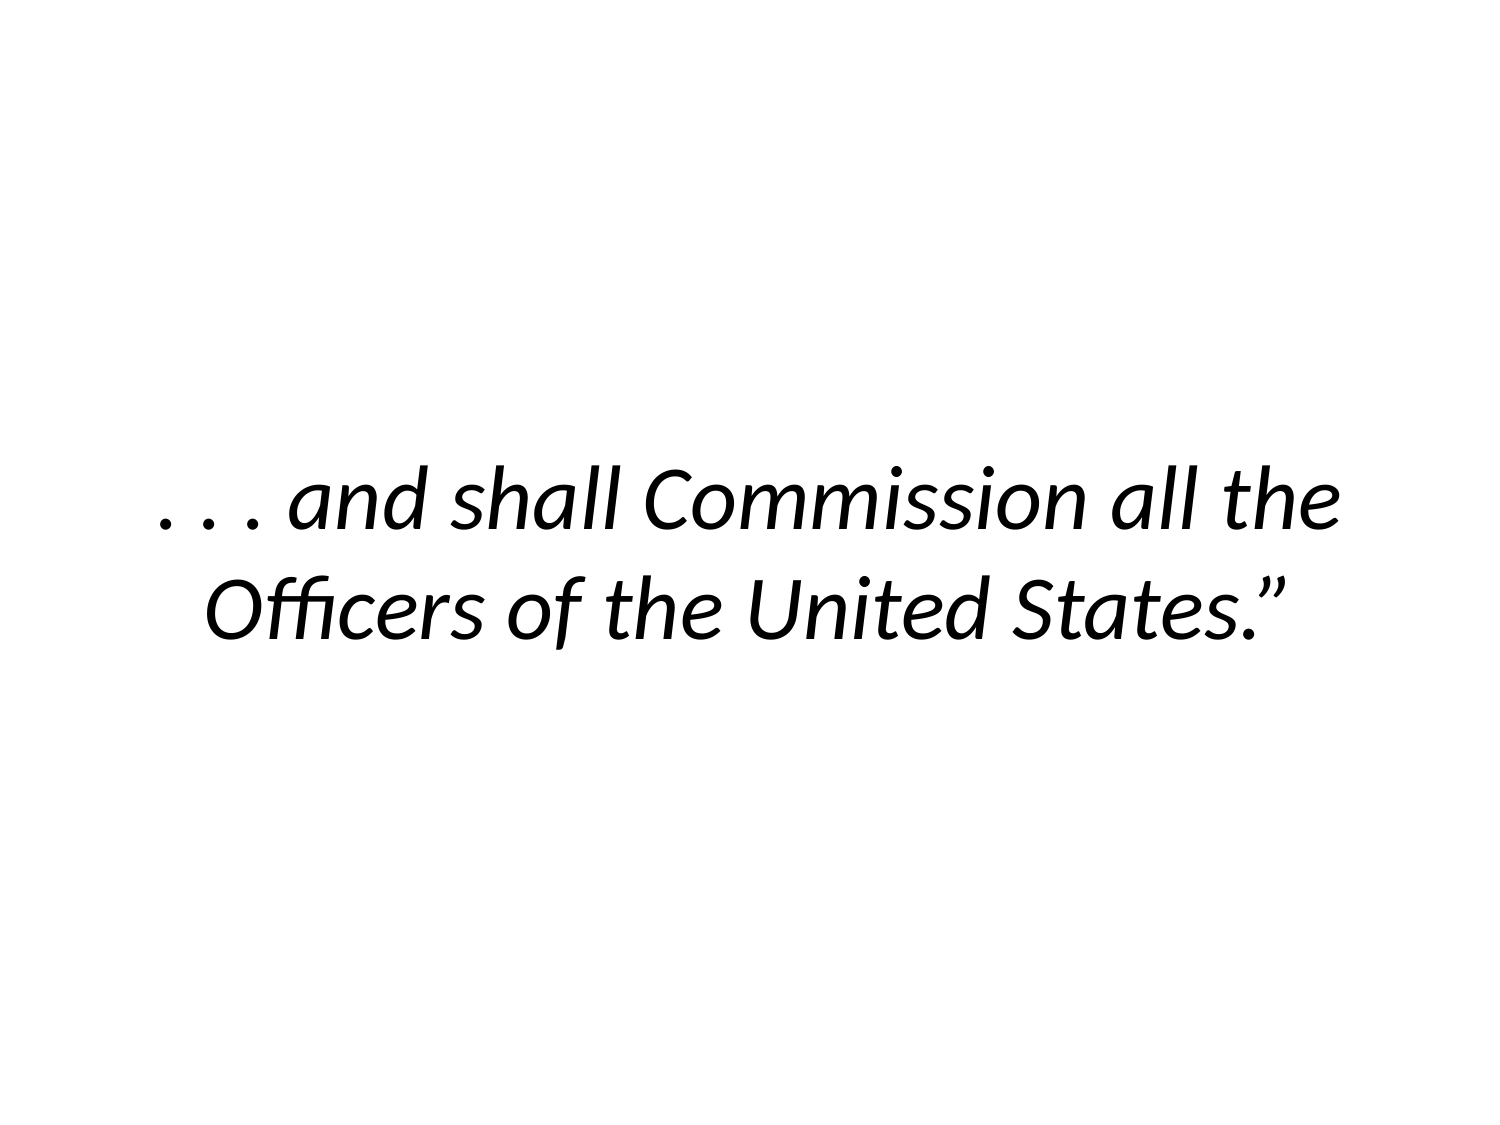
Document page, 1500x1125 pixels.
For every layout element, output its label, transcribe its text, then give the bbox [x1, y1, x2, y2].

title . . . and shall Commission all the Officers of the United States.” [74, 44, 1426, 1051]
